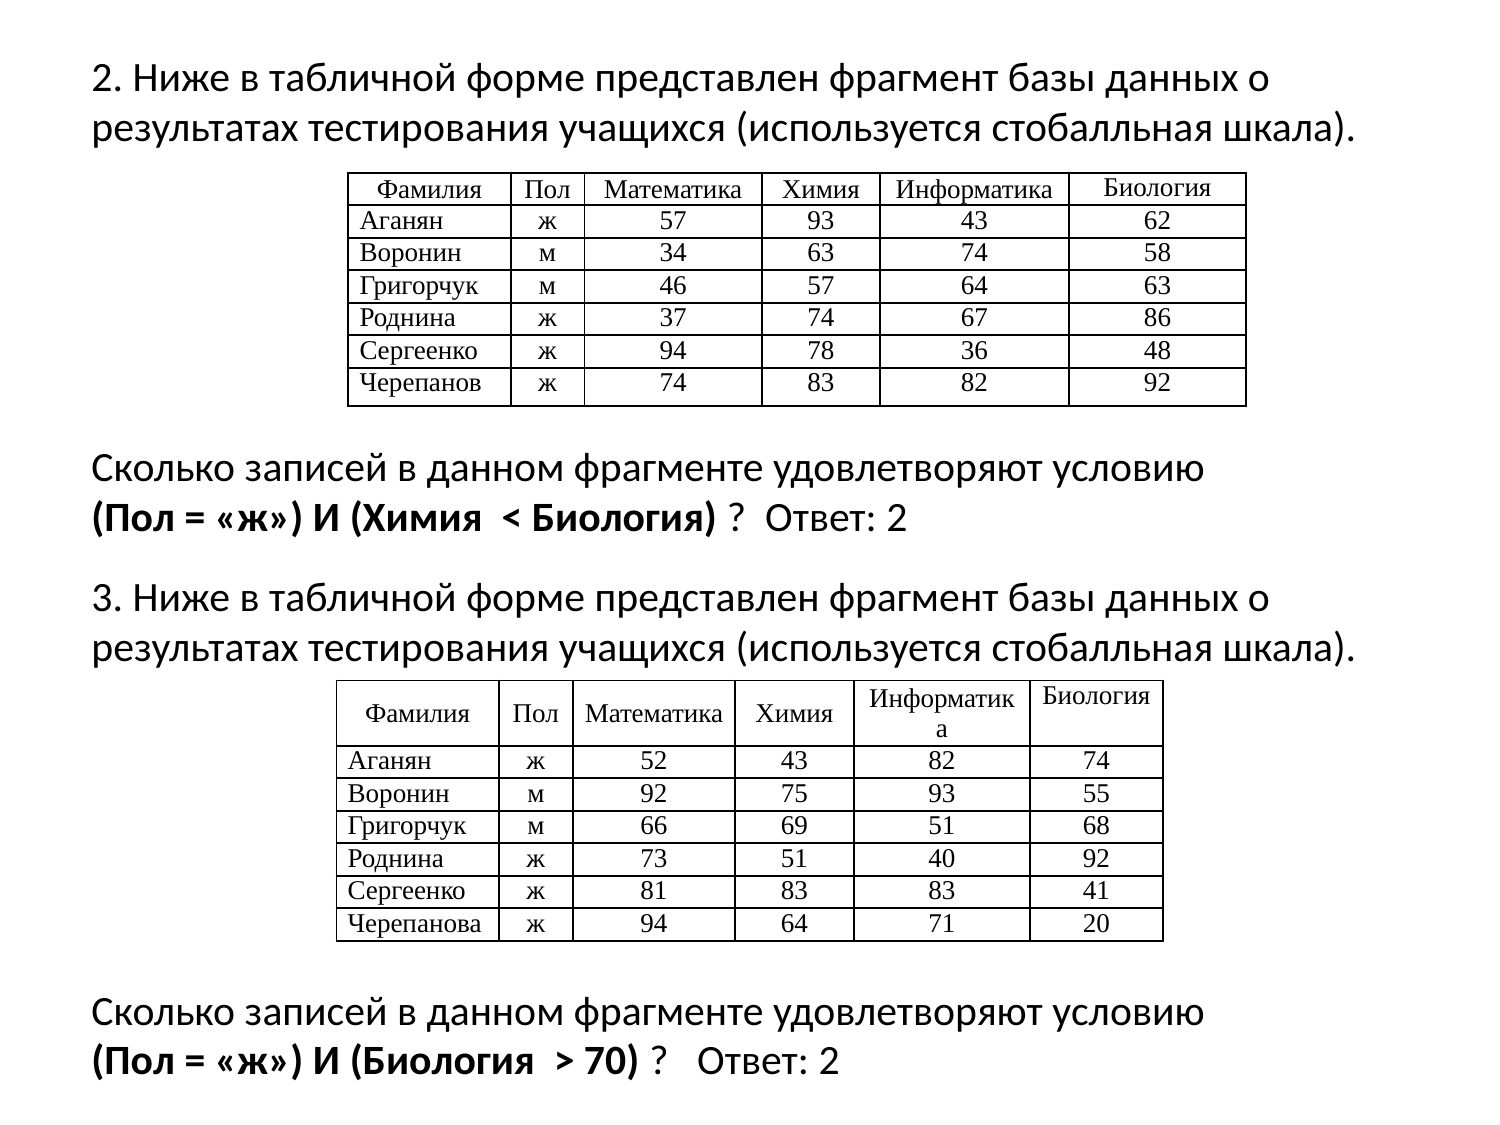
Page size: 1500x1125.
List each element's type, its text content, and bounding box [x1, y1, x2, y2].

table_cell 20 [1031, 909, 1162, 940]
table_cell 46 [585, 271, 761, 302]
table_cell 83 [855, 877, 1029, 907]
table_cell 57 [585, 206, 761, 237]
table_cell 43 [881, 206, 1068, 237]
table_header Фамилия [337, 681, 498, 745]
table_cell 93 [855, 779, 1029, 810]
table_cell ж [500, 747, 572, 777]
table_cell ж [500, 909, 572, 940]
table_cell 93 [763, 206, 879, 237]
table_cell 74 [763, 304, 879, 334]
table_cell 92 [1031, 844, 1162, 875]
table_cell м [512, 239, 584, 269]
table_cell Роднина [349, 304, 510, 334]
table_cell 71 [855, 909, 1029, 940]
table_cell 78 [763, 336, 879, 367]
table_cell 63 [763, 239, 879, 269]
table_cell Григорчук [337, 812, 498, 842]
table_cell 52 [574, 747, 734, 777]
table_cell 94 [585, 336, 761, 367]
table_cell Аганян [337, 747, 498, 777]
table_cell 69 [736, 812, 853, 842]
table_cell 81 [574, 877, 734, 907]
table_cell 63 [1070, 271, 1245, 302]
table_cell 64 [736, 909, 853, 940]
table_cell Воронин [337, 779, 498, 810]
table_cell Сергеенко [337, 877, 498, 907]
table_cell 66 [574, 812, 734, 842]
table_cell Черепанов [349, 369, 510, 405]
table_cell 43 [736, 747, 853, 777]
table_cell ж [500, 877, 572, 907]
table_cell ж [512, 336, 584, 367]
table_header Биология [1070, 174, 1245, 204]
table_cell 55 [1031, 779, 1162, 810]
table_cell 67 [881, 304, 1068, 334]
text_box Сколько записей в данном фрагменте удовлетворяют условию (Пол = «ж») И (Биология > 70) ? Ответ: 2 [76, 975, 1412, 1091]
table_cell 74 [881, 239, 1068, 269]
text_box 2. Ниже в табличной форме представлен фрагмент базы данных о результатах тестирования учащихся (используется стобалльная шкала). [76, 42, 1400, 158]
table_cell Роднина [337, 844, 498, 875]
table_cell 51 [855, 812, 1029, 842]
table_cell 37 [585, 304, 761, 334]
table_cell 36 [881, 336, 1068, 367]
table_cell 92 [1070, 369, 1245, 405]
table_cell 82 [855, 747, 1029, 777]
table_cell 41 [1031, 877, 1162, 907]
table_cell 48 [1070, 336, 1245, 367]
table_cell 58 [1070, 239, 1245, 269]
table_header Математика [574, 681, 734, 745]
table_cell м [500, 779, 572, 810]
table_cell 74 [1031, 747, 1162, 777]
table_header Химия [736, 681, 853, 745]
table_cell м [512, 271, 584, 302]
table_cell ж [512, 206, 584, 237]
table_cell 68 [1031, 812, 1162, 842]
table_cell ж [500, 844, 572, 875]
table_cell 74 [585, 369, 761, 405]
table_header Математика [585, 174, 761, 204]
table_cell 86 [1070, 304, 1245, 334]
table_cell 64 [881, 271, 1068, 302]
table_cell 92 [574, 779, 734, 810]
table_cell Воронин [349, 239, 510, 269]
table_cell 83 [763, 369, 879, 405]
table_cell Черепанова [337, 909, 498, 940]
table_cell ж [512, 369, 584, 405]
table_cell 40 [855, 844, 1029, 875]
table_header Информатика [881, 174, 1068, 204]
table_header Пол [512, 174, 584, 204]
table_cell 94 [574, 909, 734, 940]
table_cell 82 [881, 369, 1068, 405]
table_cell ж [512, 304, 584, 334]
table_cell 73 [574, 844, 734, 875]
table_header Информатика [855, 681, 1029, 745]
table_cell 57 [763, 271, 879, 302]
table_cell Сергеенко [349, 336, 510, 367]
table_cell м [500, 812, 572, 842]
table_header Химия [763, 174, 879, 204]
table_header Фамилия [349, 174, 510, 204]
text_box 3. Ниже в табличной форме представлен фрагмент базы данных о результатах тестирования учащихся (используется стобалльная шкала). [76, 562, 1400, 678]
table_cell 83 [736, 877, 853, 907]
text_box Сколько записей в данном фрагменте удовлетворяют условию (Пол = «ж») И (Химия < Биология) ? Ответ: 2 [76, 432, 1412, 548]
table_cell 34 [585, 239, 761, 269]
table_cell Аганян [349, 206, 510, 237]
table_cell 62 [1070, 206, 1245, 237]
table_cell 51 [736, 844, 853, 875]
table_header Биология [1031, 681, 1162, 745]
table_header Пол [500, 681, 572, 745]
table_cell Григорчук [349, 271, 510, 302]
table_cell 75 [736, 779, 853, 810]
